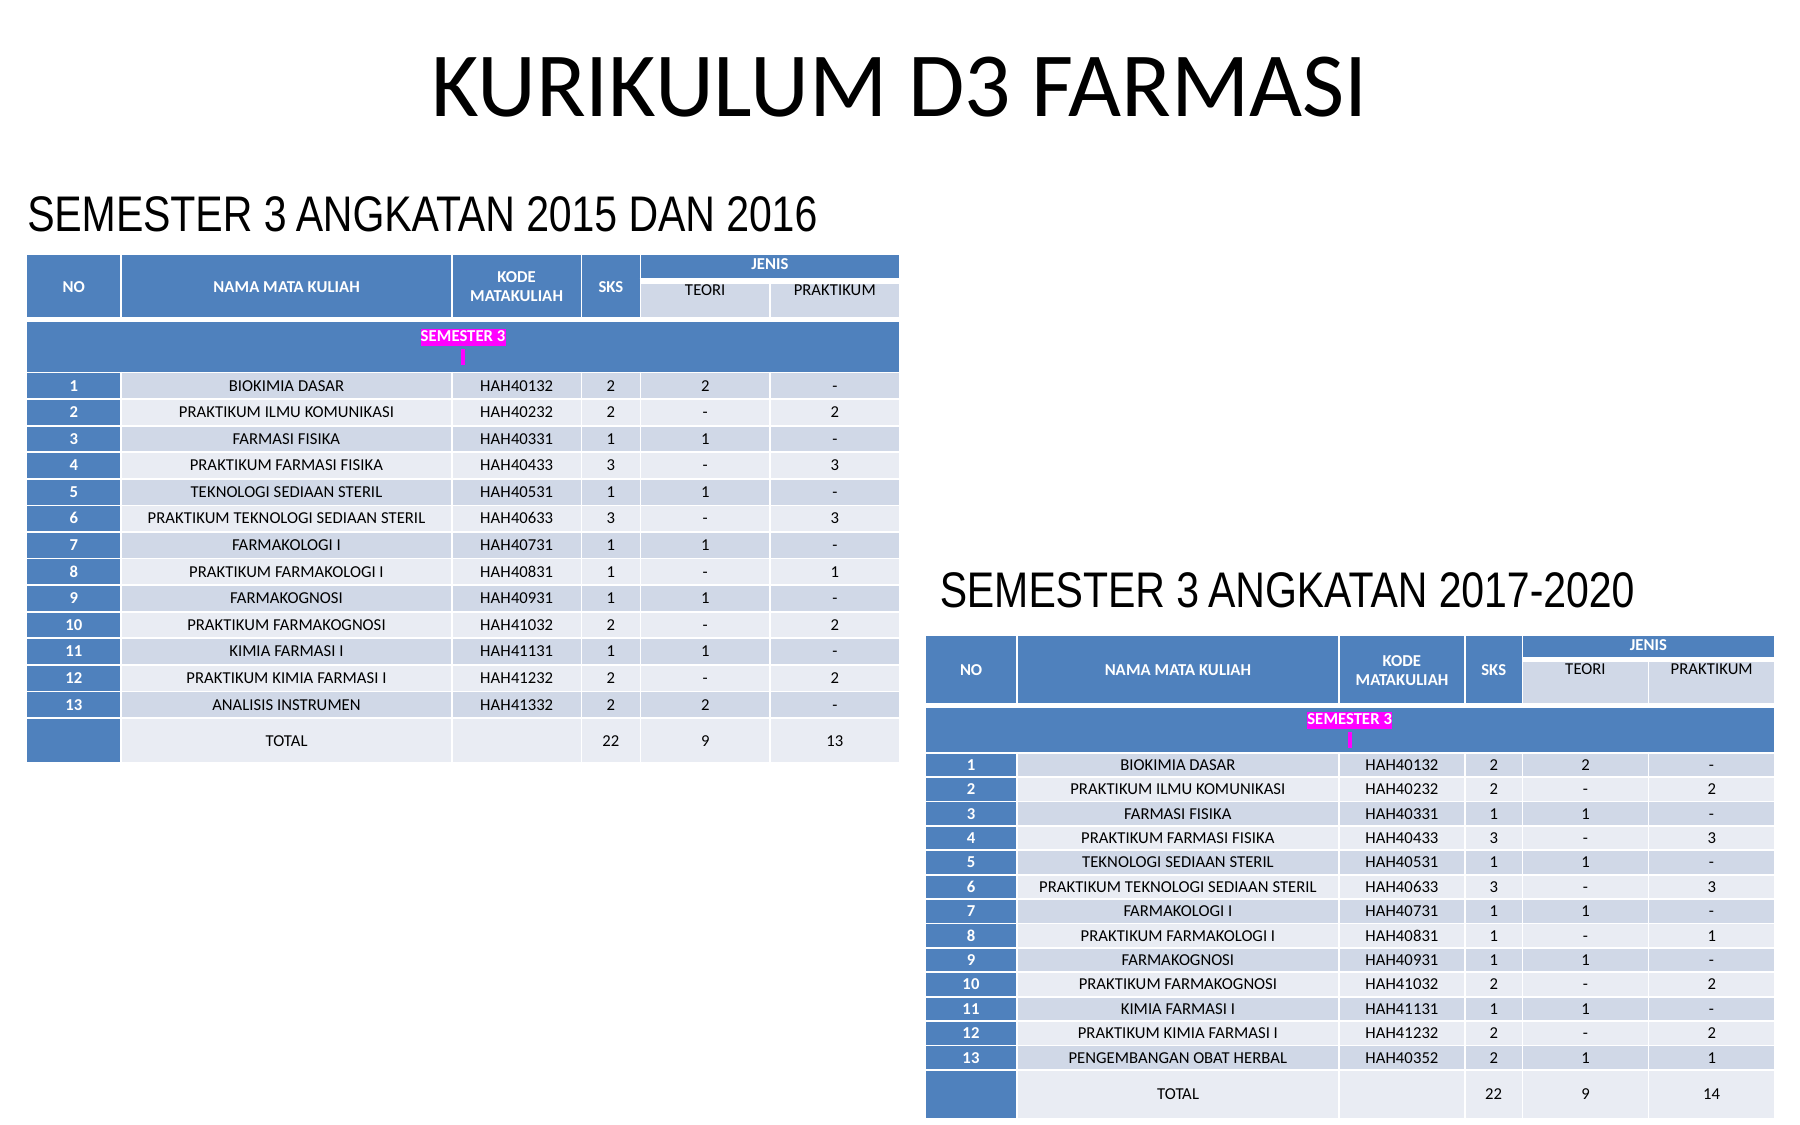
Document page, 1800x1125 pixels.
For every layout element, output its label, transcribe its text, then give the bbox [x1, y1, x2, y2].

table_cell PRAKTIKUM FARMAKOGNOSI [1018, 973, 1338, 996]
table_cell 1 [1466, 949, 1522, 971]
table_cell 3 [1466, 827, 1522, 849]
table_cell [453, 719, 581, 762]
table_cell - [641, 559, 769, 584]
table_cell HAH40731 [1340, 900, 1464, 923]
table_cell 1 [582, 533, 640, 558]
table_cell 22 [1466, 1071, 1522, 1118]
table_cell 1 [1523, 949, 1648, 971]
table_cell - [1649, 754, 1774, 776]
table_cell - [771, 692, 899, 717]
table_cell 8 [27, 559, 120, 584]
table_cell 2 [582, 373, 640, 398]
table_cell [926, 1071, 1016, 1118]
table_cell 6 [27, 506, 120, 531]
table_cell - [641, 613, 769, 637]
table_cell PRAKTIKUM FARMAKOGNOSI [122, 613, 451, 637]
table_cell HAH40331 [453, 427, 581, 451]
table_cell [1340, 1071, 1464, 1118]
table_cell PRAKTIKUM [771, 284, 899, 317]
table_cell HAH40731 [453, 533, 581, 558]
table_cell HAH40931 [1340, 949, 1464, 971]
table_header NO [926, 636, 1016, 703]
table_cell 13 [27, 692, 120, 717]
table_cell HAH41131 [1340, 998, 1464, 1020]
table_cell 3 [1649, 827, 1774, 849]
table_cell 2 [771, 666, 899, 691]
table_cell 3 [1466, 876, 1522, 898]
table_cell TEKNOLOGI SEDIAAN STERIL [122, 480, 451, 505]
table_cell ANALISIS INSTRUMEN [122, 692, 451, 717]
table_cell 1 [1466, 900, 1522, 923]
table_cell 1 [1523, 900, 1648, 923]
table_cell FARMAKOLOGI I [1018, 900, 1338, 923]
table_cell 1 [1523, 802, 1648, 825]
table_cell HAH41232 [1340, 1022, 1464, 1045]
table_cell TEKNOLOGI SEDIAAN STERIL [1018, 851, 1338, 874]
table_cell - [1649, 949, 1774, 971]
table_cell - [771, 427, 899, 451]
table_cell 2 [1466, 1046, 1522, 1069]
table_cell FARMAKOGNOSI [1018, 949, 1338, 971]
table_cell 1 [1466, 998, 1522, 1020]
table_cell 2 [1649, 778, 1774, 801]
table_cell PRAKTIKUM FARMAKOLOGI I [1018, 924, 1338, 947]
table_cell [27, 719, 120, 762]
table_cell 13 [771, 719, 899, 762]
table_cell 1 [926, 754, 1016, 776]
table_cell 1 [582, 586, 640, 611]
table_cell 7 [926, 900, 1016, 923]
table_cell 9 [1523, 1071, 1648, 1118]
table_cell - [641, 506, 769, 531]
table_cell PENGEMBANGAN OBAT HERBAL [1018, 1046, 1338, 1069]
table_cell - [1523, 827, 1648, 849]
table_cell 1 [641, 480, 769, 505]
table_cell 3 [771, 453, 899, 478]
table_cell 2 [771, 400, 899, 425]
table_cell PRAKTIKUM TEKNOLOGI SEDIAAN STERIL [1018, 876, 1338, 898]
table_cell 1 [1523, 1046, 1648, 1069]
table_cell 3 [926, 802, 1016, 825]
table_cell 9 [27, 586, 120, 611]
table_header NO [27, 255, 120, 317]
table_cell - [1649, 900, 1774, 923]
table_cell PRAKTIKUM KIMIA FARMASI I [122, 666, 451, 691]
table_cell HAH40132 [453, 373, 581, 398]
table_cell 2 [1523, 754, 1648, 776]
table_cell - [641, 666, 769, 691]
table_cell - [771, 586, 899, 611]
table_cell HAH40633 [453, 506, 581, 531]
table_cell FARMASI FISIKA [122, 427, 451, 451]
table_cell 3 [582, 453, 640, 478]
table_cell KIMIA FARMASI I [1018, 998, 1338, 1020]
table_cell 11 [27, 639, 120, 664]
table_cell PRAKTIKUM KIMIA FARMASI I [1018, 1022, 1338, 1045]
table_cell 22 [582, 719, 640, 762]
table_cell 2 [1649, 1022, 1774, 1045]
table_cell FARMAKOLOGI I [122, 533, 451, 558]
table_header JENIS [1523, 636, 1774, 657]
table_header SKS [582, 255, 640, 317]
table_cell 8 [926, 924, 1016, 947]
table_cell 4 [27, 453, 120, 478]
table_cell 2 [1649, 973, 1774, 996]
table_cell HAH41032 [1340, 973, 1464, 996]
table_cell 7 [27, 533, 120, 558]
table_cell 2 [582, 666, 640, 691]
text_box SEMESTER 3 ANGKATAN 2017-2020 [924, 549, 1800, 625]
table_cell TEORI [1523, 662, 1648, 703]
table_header NAMA MATA KULIAH [122, 255, 451, 317]
table_cell PRAKTIKUM FARMASI FISIKA [122, 453, 451, 478]
table_cell - [1649, 998, 1774, 1020]
table_cell 2 [641, 692, 769, 717]
table_cell HAH40331 [1340, 802, 1464, 825]
table_cell 1 [641, 427, 769, 451]
table_cell HAH40831 [453, 559, 581, 584]
table_cell HAH40633 [1340, 876, 1464, 898]
table_cell - [771, 373, 899, 398]
table_header KODE MATAKULIAH [453, 255, 581, 317]
table_cell KIMIA FARMASI I [122, 639, 451, 664]
table_cell 2 [582, 613, 640, 637]
table_cell HAH40352 [1340, 1046, 1464, 1069]
table_cell 13 [926, 1046, 1016, 1069]
table_cell PRAKTIKUM TEKNOLOGI SEDIAAN STERIL [122, 506, 451, 531]
table_cell HAH40232 [453, 400, 581, 425]
table_cell 10 [27, 613, 120, 637]
table_cell 1 [1649, 1046, 1774, 1069]
table_cell PRAKTIKUM [1649, 662, 1774, 703]
table_cell 1 [641, 533, 769, 558]
table_cell 2 [1466, 973, 1522, 996]
table_cell - [1523, 924, 1648, 947]
table_cell - [641, 453, 769, 478]
table_cell FARMASI FISIKA [1018, 802, 1338, 825]
table_cell 12 [926, 1022, 1016, 1045]
table_cell 1 [1466, 924, 1522, 947]
table_cell 12 [27, 666, 120, 691]
table_cell TOTAL [122, 719, 451, 762]
table_cell 2 [1466, 754, 1522, 776]
table_cell 14 [1649, 1071, 1774, 1118]
table_cell 1 [1466, 851, 1522, 874]
table_cell HAH40433 [453, 453, 581, 478]
table_header NAMA MATA KULIAH [1018, 636, 1338, 703]
table_cell HAH41232 [453, 666, 581, 691]
text_box SEMESTER 3 ANGKATAN 2015 DAN 2016 [12, 174, 1025, 249]
table_cell 1 [771, 559, 899, 584]
table_cell 3 [27, 427, 120, 451]
table_cell 2 [926, 778, 1016, 801]
table_cell 5 [926, 851, 1016, 874]
table_cell 1 [582, 559, 640, 584]
table_cell - [771, 639, 899, 664]
table_cell HAH40831 [1340, 924, 1464, 947]
table_cell 2 [641, 373, 769, 398]
table_cell PRAKTIKUM FARMASI FISIKA [1018, 827, 1338, 849]
table_cell 4 [926, 827, 1016, 849]
table_cell - [1523, 876, 1648, 898]
table_cell 9 [926, 949, 1016, 971]
table_cell HAH41131 [453, 639, 581, 664]
table_cell 1 [641, 639, 769, 664]
table_cell TEORI [641, 284, 769, 317]
table_cell FARMAKOGNOSI [122, 586, 451, 611]
table_cell - [771, 480, 899, 505]
table_cell 1 [641, 586, 769, 611]
table_cell 3 [771, 506, 899, 531]
table_cell SEMESTER 3 [926, 708, 1774, 752]
table_cell - [1523, 778, 1648, 801]
table_header JENIS [641, 255, 899, 278]
table_cell 3 [1649, 876, 1774, 898]
table_cell 1 [1466, 802, 1522, 825]
table_header SKS [1466, 636, 1522, 703]
table_cell HAH40132 [1340, 754, 1464, 776]
table_header KODE MATAKULIAH [1340, 636, 1464, 703]
table_cell 1 [1523, 851, 1648, 874]
table_cell - [1649, 851, 1774, 874]
table_cell 5 [27, 480, 120, 505]
table_cell 2 [27, 400, 120, 425]
table_cell TOTAL [1018, 1071, 1338, 1118]
table_cell 2 [771, 613, 899, 637]
table_cell 2 [1466, 1022, 1522, 1045]
table_cell 3 [582, 506, 640, 531]
table_cell - [641, 400, 769, 425]
table_cell 2 [1466, 778, 1522, 801]
table_cell 1 [1523, 998, 1648, 1020]
table_cell 10 [926, 973, 1016, 996]
table_cell 1 [582, 639, 640, 664]
table_cell HAH40232 [1340, 778, 1464, 801]
table_cell 1 [582, 427, 640, 451]
table_cell HAH40433 [1340, 827, 1464, 849]
table_cell BIOKIMIA DASAR [1018, 754, 1338, 776]
text_box KURIKULUM D3 FARMASI [89, 0, 1710, 188]
table_cell - [1523, 1022, 1648, 1045]
table_cell - [1523, 973, 1648, 996]
table_cell PRAKTIKUM ILMU KOMUNIKASI [1018, 778, 1338, 801]
table_cell HAH41032 [453, 613, 581, 637]
table_cell 2 [582, 400, 640, 425]
table_cell 6 [926, 876, 1016, 898]
table_cell 2 [582, 692, 640, 717]
table_cell HAH41332 [453, 692, 581, 717]
table_cell BIOKIMIA DASAR [122, 373, 451, 398]
table_cell - [1649, 802, 1774, 825]
table_cell 11 [926, 998, 1016, 1020]
table_cell 9 [641, 719, 769, 762]
table_cell 1 [27, 373, 120, 398]
table_cell HAH40531 [1340, 851, 1464, 874]
table_cell 1 [1649, 924, 1774, 947]
table_cell PRAKTIKUM ILMU KOMUNIKASI [122, 400, 451, 425]
table_cell SEMESTER 3 [27, 322, 899, 372]
table_cell 1 [582, 480, 640, 505]
table_cell HAH40931 [453, 586, 581, 611]
table_cell - [771, 533, 899, 558]
table_cell PRAKTIKUM FARMAKOLOGI I [122, 559, 451, 584]
table_cell HAH40531 [453, 480, 581, 505]
